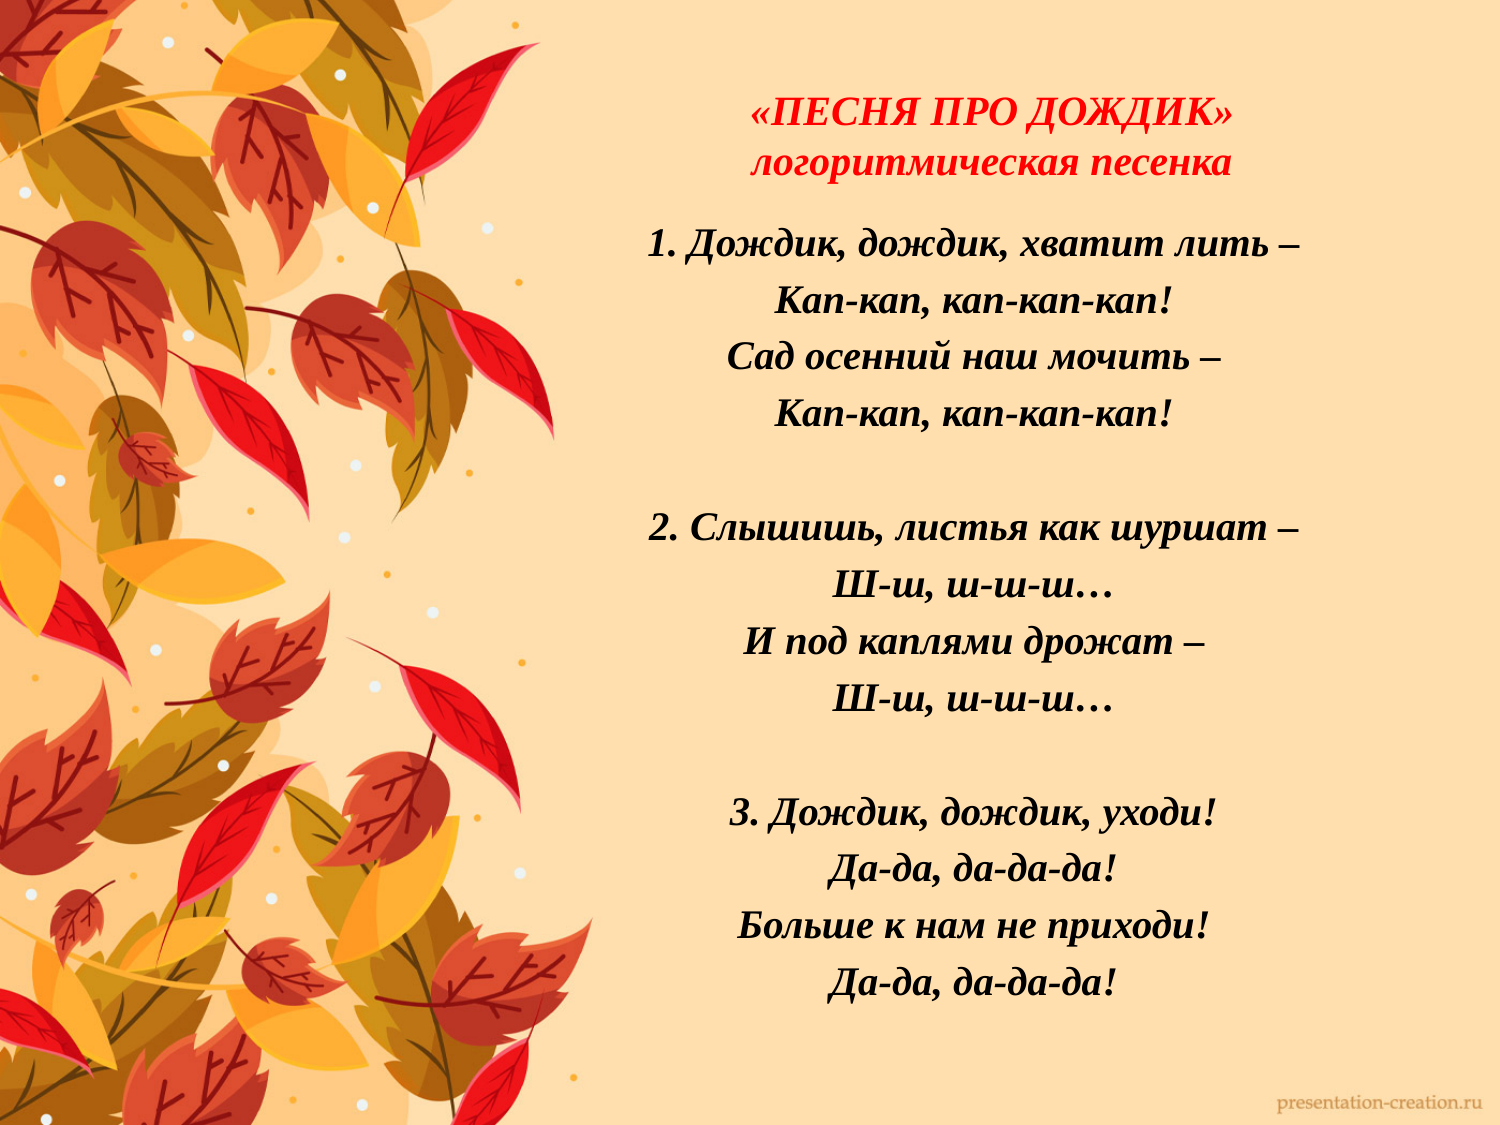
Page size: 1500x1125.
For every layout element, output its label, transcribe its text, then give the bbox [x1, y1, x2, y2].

title «ПЕСНЯ ПРО ДОЖДИК» логоритмическая песенка [513, 47, 1471, 220]
list 1. Дождик, дождик, хватит лить – Кап-кап, кап-кап-кап! Сад осенний наш мочить – Кап-кап, кап-кап-кап! 2. Слышишь, листья как шуршат – Ш-ш, ш-ш-ш… И под каплями дрожат – Ш-ш, ш-ш-ш… 3. Дождик, дождик, уходи! Да-да, да-да-да! Больше к нам не приходи! Да-да, да-да-да! [501, 208, 1447, 1024]
picture [0, 0, 1500, 1125]
